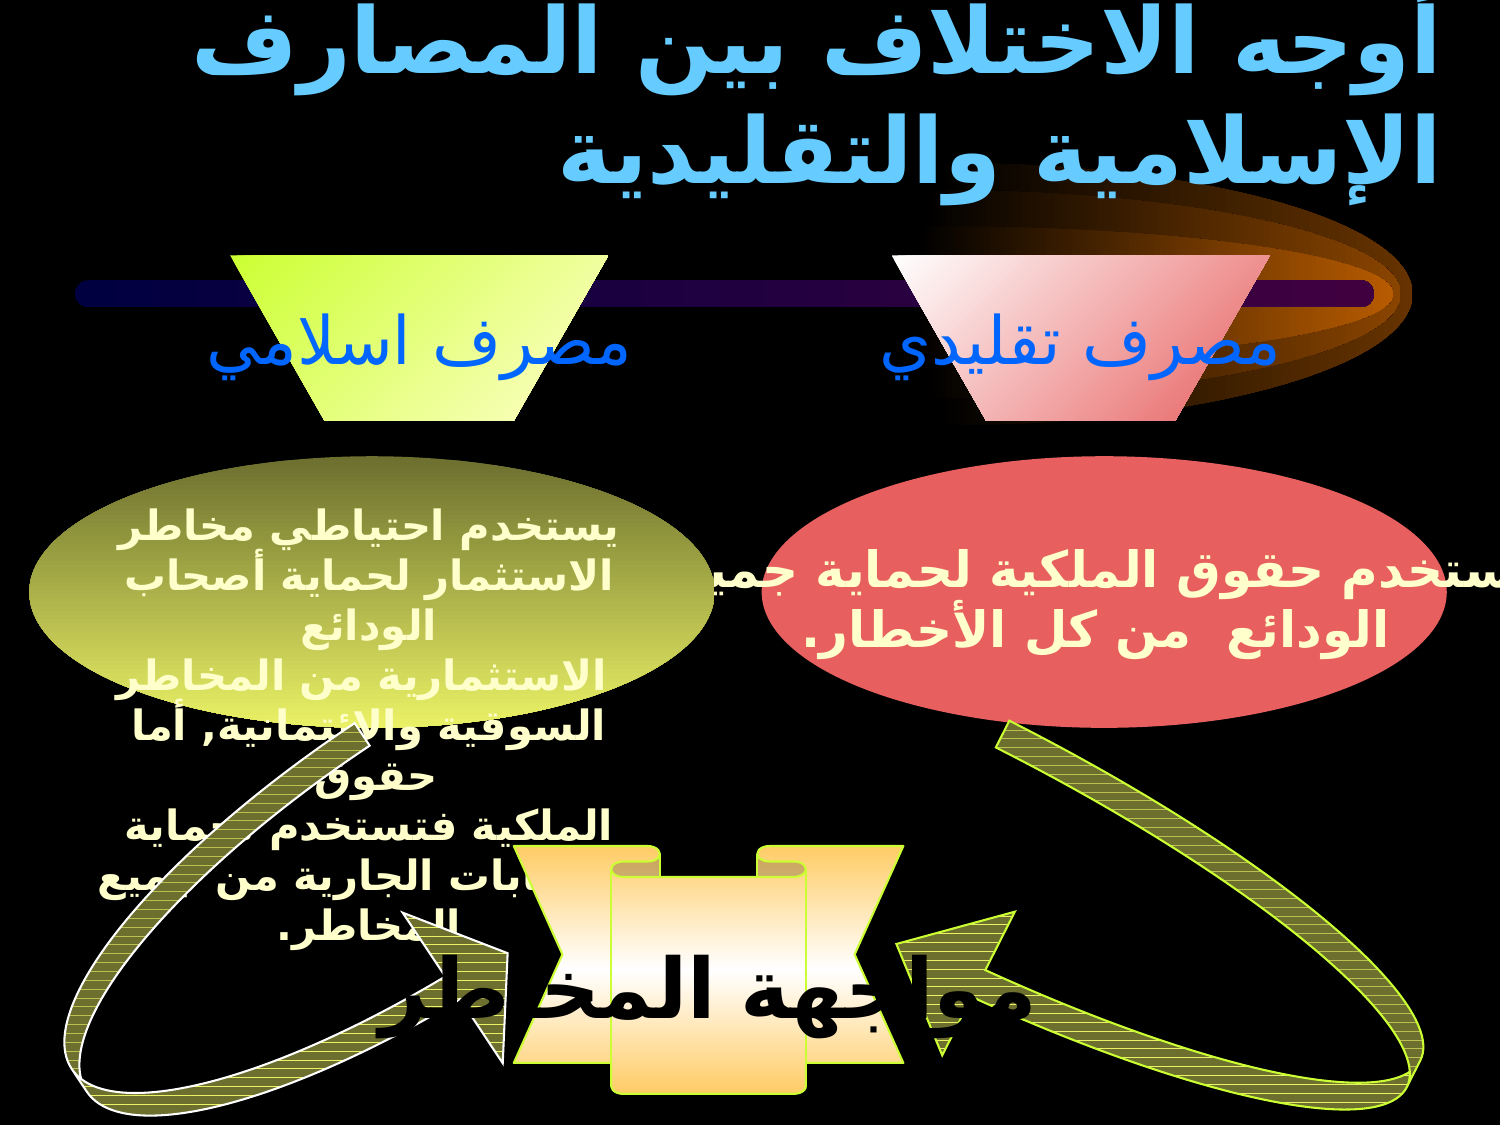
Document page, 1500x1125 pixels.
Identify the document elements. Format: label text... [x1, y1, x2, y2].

title أوجه الاختلاف بين المصارف الإسلامية والتقليدية [0, 54, 1460, 310]
text_box [143, 456, 601, 491]
text_box مواجهة المخاطر [513, 846, 904, 1094]
text_box تستخدم حقوق الملكية لحماية جميع الودائع من كل الأخطار. [761, 456, 1447, 728]
text_box يستخدم احتياطي مخاطر الاستثمار لحماية أصحاب الودائع الاستثمارية من المخاطر السوقية والائتمانية, أما حقوق الملكية فتستخدم لحماية الحسابات الجارية من جميع المخاطر. [53, 491, 685, 1097]
text_box [896, 720, 1424, 1110]
text_box [685, 536, 715, 648]
text_box مصرف اسلامي [230, 255, 609, 421]
text_box مصرف تقليدي [891, 255, 1270, 421]
text_box [64, 723, 508, 1116]
text_box [29, 542, 53, 642]
